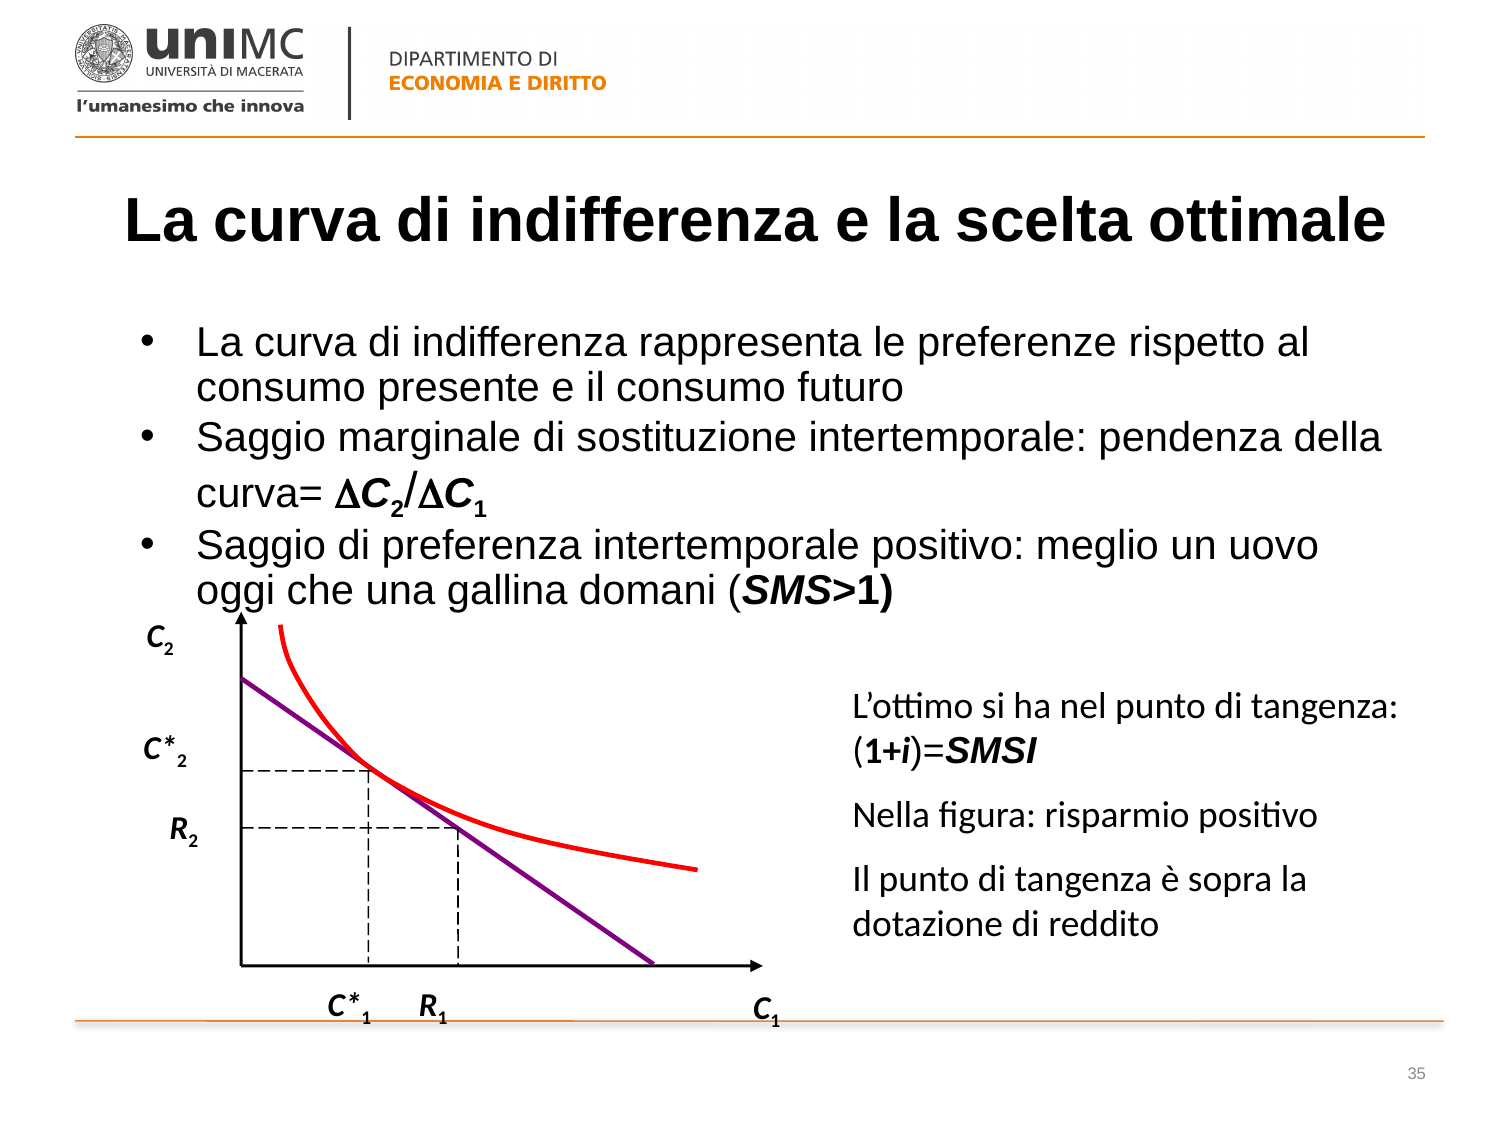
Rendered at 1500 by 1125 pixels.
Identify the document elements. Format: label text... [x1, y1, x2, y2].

picture [75, 24, 1425, 138]
text_box L’ottimo si ha nel punto di tangenza: (1+i)=SMSI Nella figura: risparmio positivo Il punto di tangenza è sopra la dotazione di reddito [847, 673, 1425, 951]
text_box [128, 606, 842, 1057]
list La curva di indifferenza rappresenta le preferenze rispetto al consumo presente e il consumo futuro Saggio marginale di sostituzione intertemporale: pendenza della curva= DC2/DC1 Saggio di preferenza intertemporale positivo: meglio un uovo oggi che una gallina domani (SMS>1) [125, 312, 1400, 670]
slide_number 35 [1091, 1042, 1442, 1103]
title La curva di indifferenza e la scelta ottimale [80, 170, 1431, 262]
